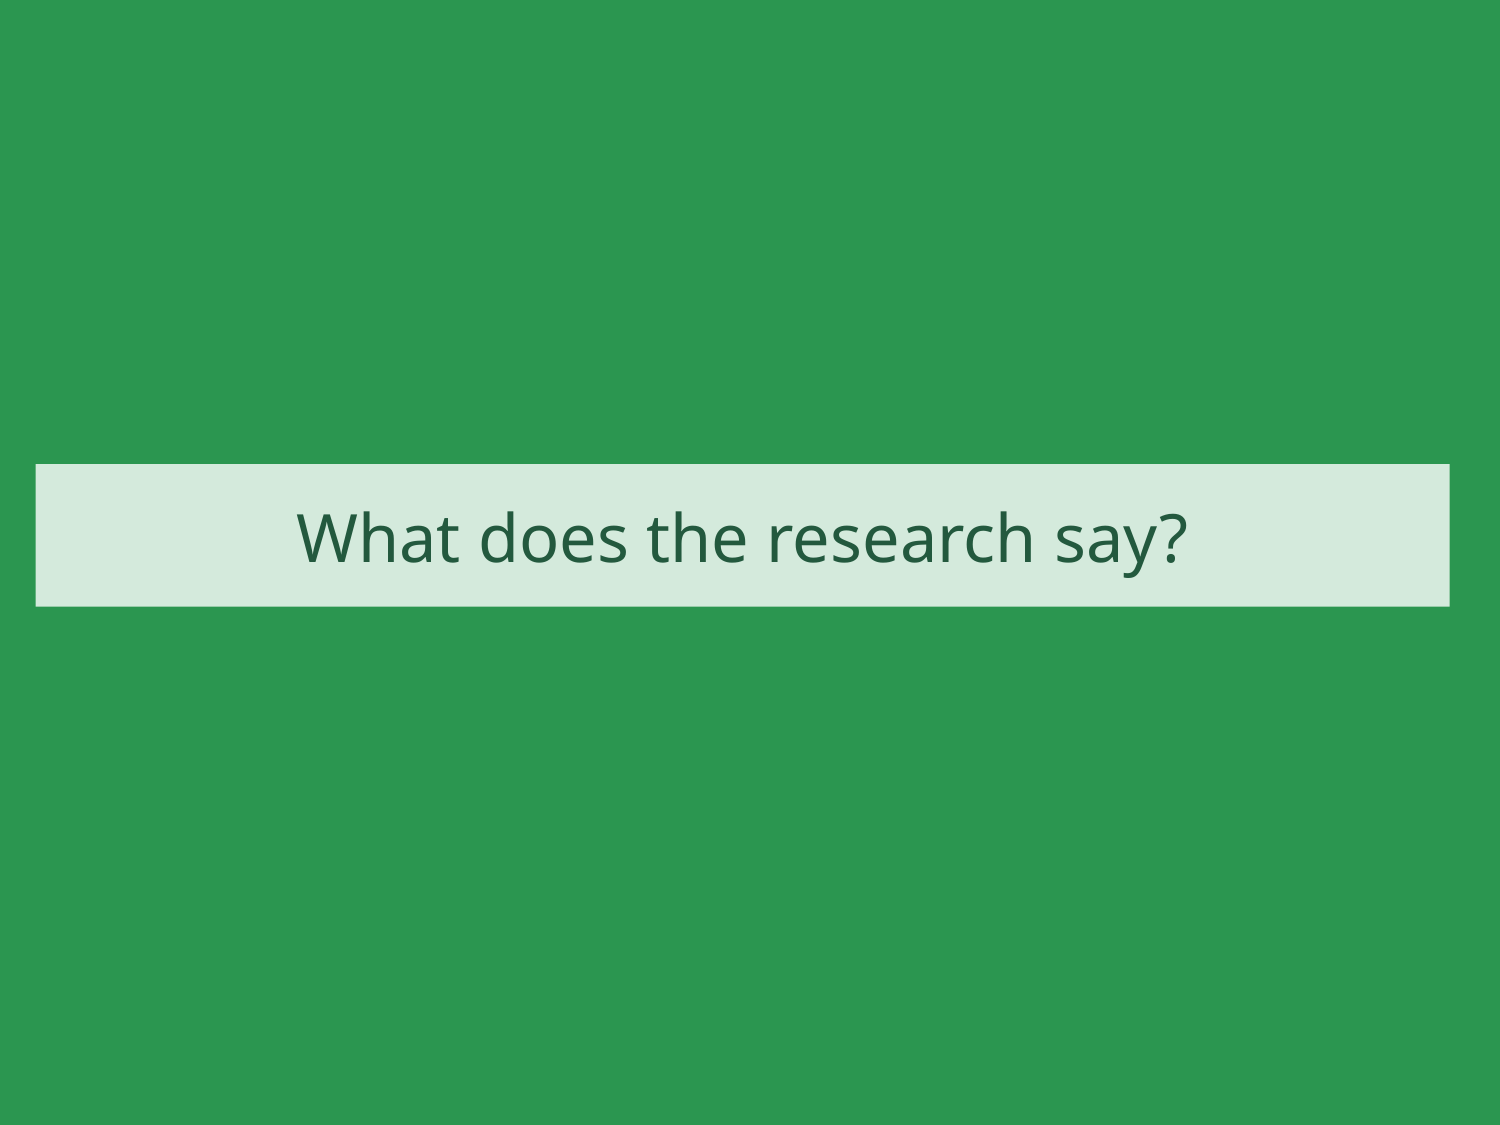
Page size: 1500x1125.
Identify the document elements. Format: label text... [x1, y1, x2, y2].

title What does the research say? [35, 464, 1450, 607]
